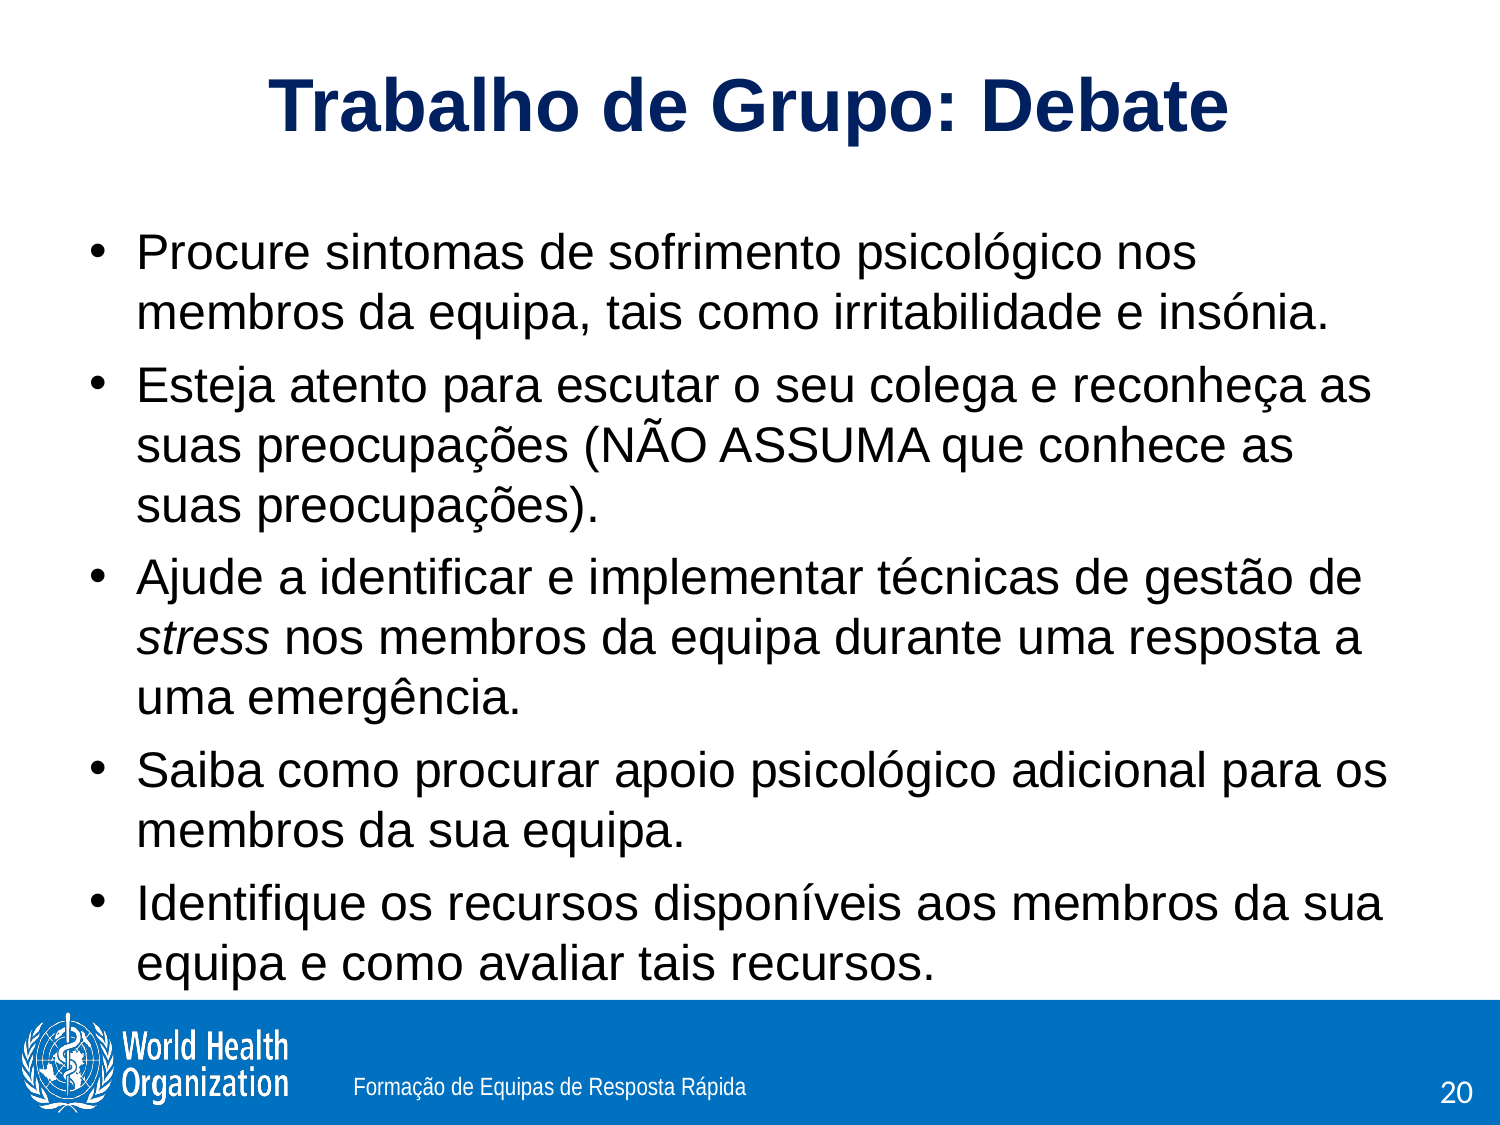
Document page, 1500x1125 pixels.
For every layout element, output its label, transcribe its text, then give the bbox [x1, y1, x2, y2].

text_box Procure sintomas de sofrimento psicológico nos membros da equipa, tais como irritabilidade e insónia. Esteja atento para escutar o seu colega e reconheça as suas preocupações (NÃO ASSUMA que conhece as suas preocupações). Ajude a identificar e implementar técnicas de gestão de stress nos membros da equipa durante uma resposta a uma emergência. Saiba como procurar apoio psicológico adicional para os membros da sua equipa. Identifique os recursos disponíveis aos membros da sua equipa e como avaliar tais recursos. [74, 212, 1425, 998]
picture [21, 1012, 288, 1113]
title Trabalho de Grupo: Debate [75, 7, 1425, 195]
